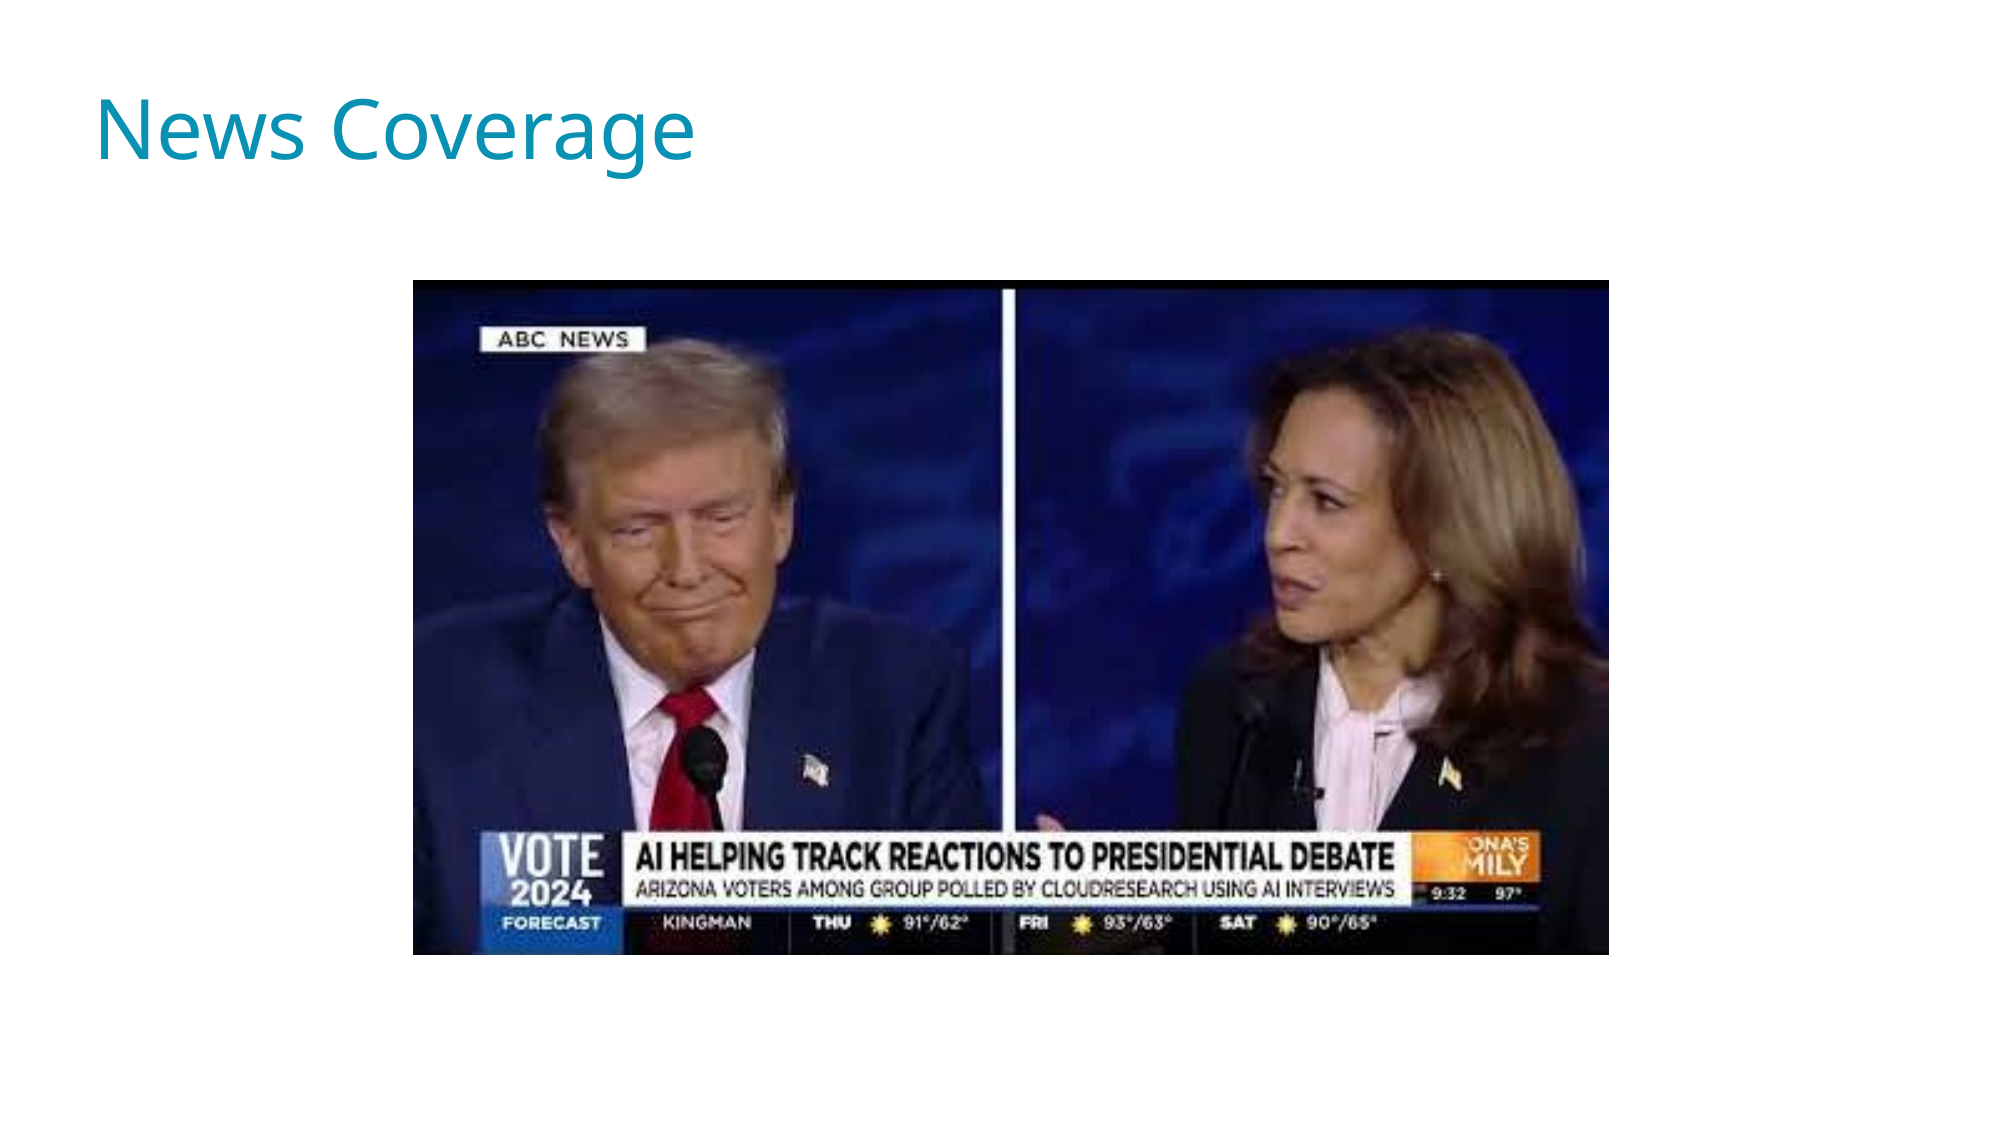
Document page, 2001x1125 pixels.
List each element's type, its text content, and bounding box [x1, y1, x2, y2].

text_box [412, 279, 1610, 956]
text_box News Coverage [78, 68, 1538, 184]
